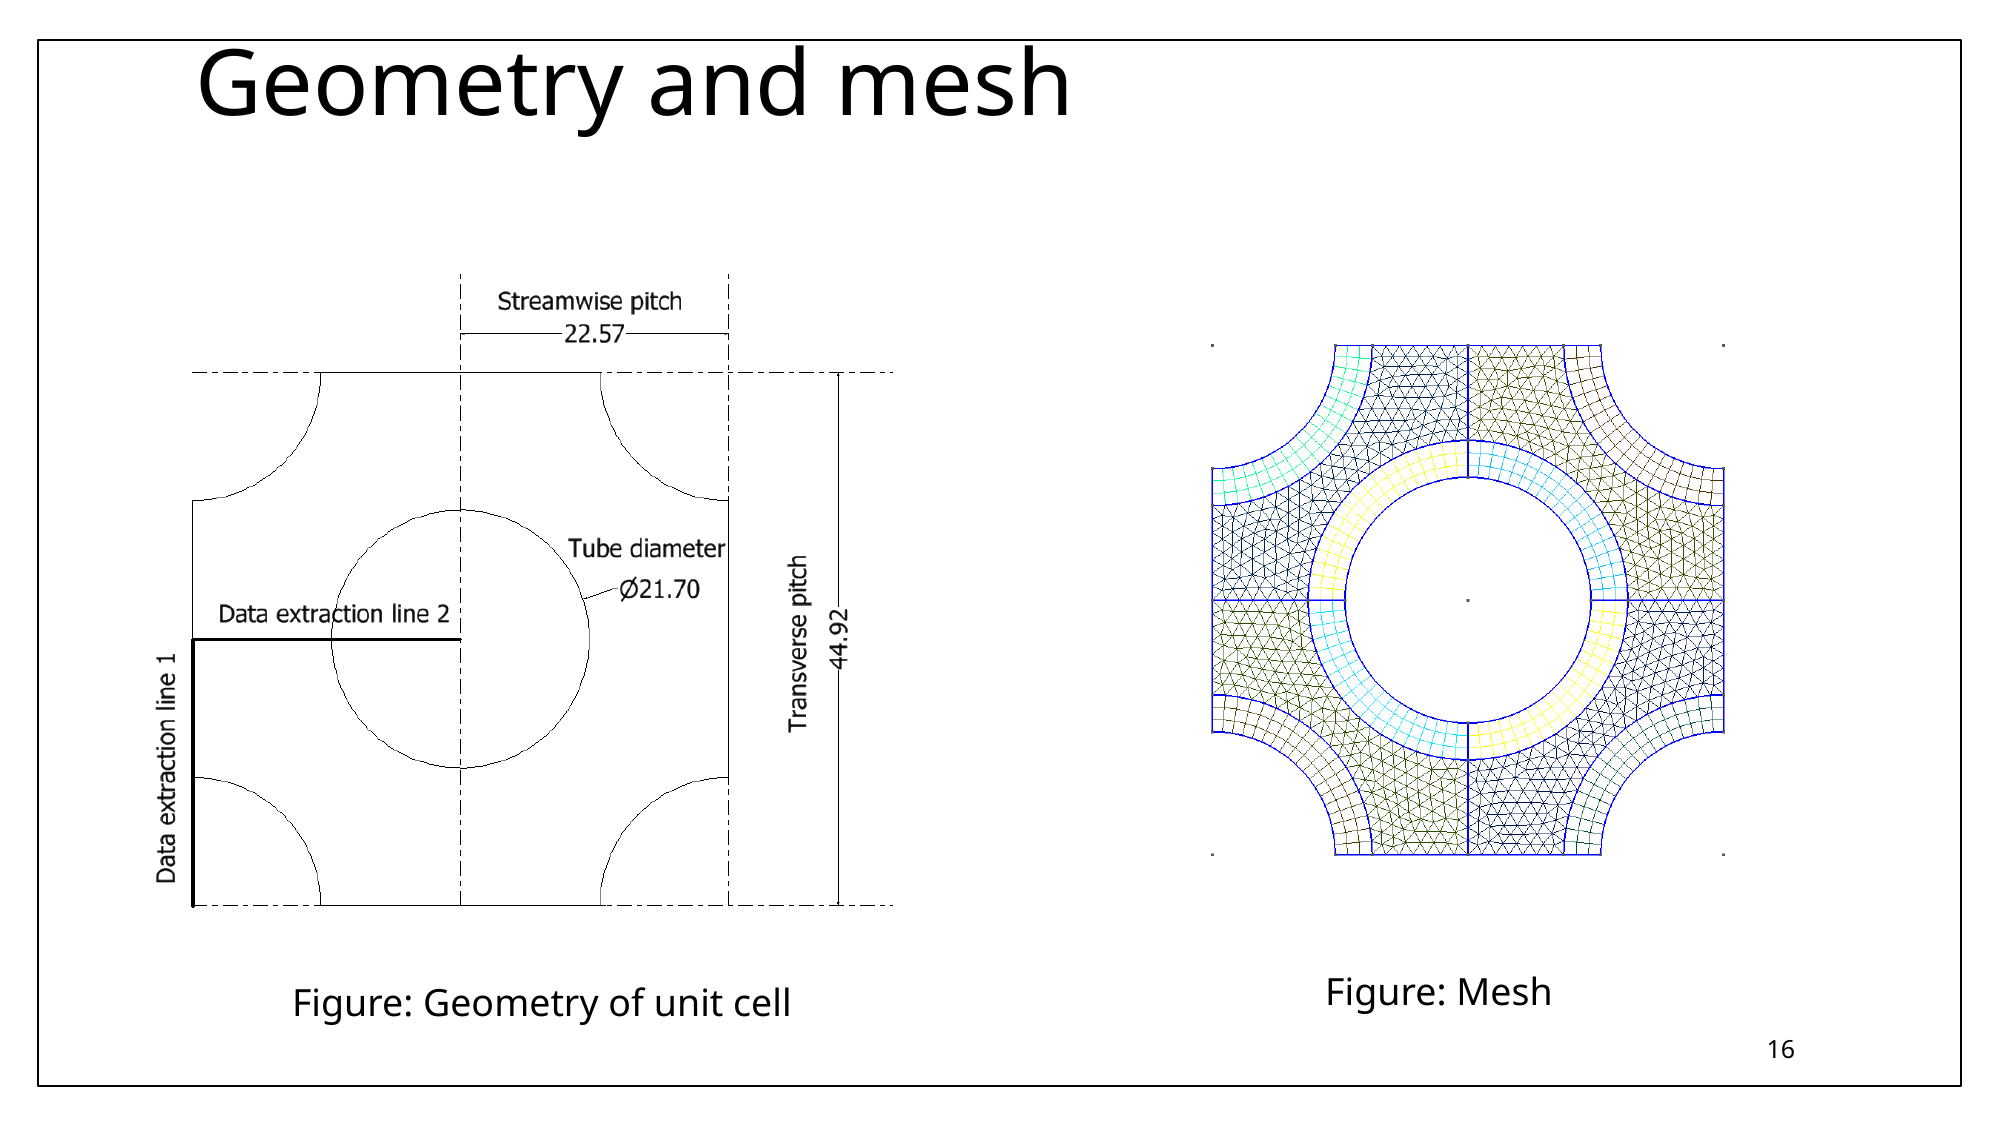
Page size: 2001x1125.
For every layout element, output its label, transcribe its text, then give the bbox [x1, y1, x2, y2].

slide_number 16 [1530, 1021, 1811, 1081]
title Geometry and mesh [180, 17, 1830, 155]
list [105, 274, 894, 913]
text_box Figure: Geometry of unit cell [277, 971, 914, 1032]
text_box Figure: Mesh [1310, 960, 1947, 1021]
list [1143, 293, 1790, 913]
